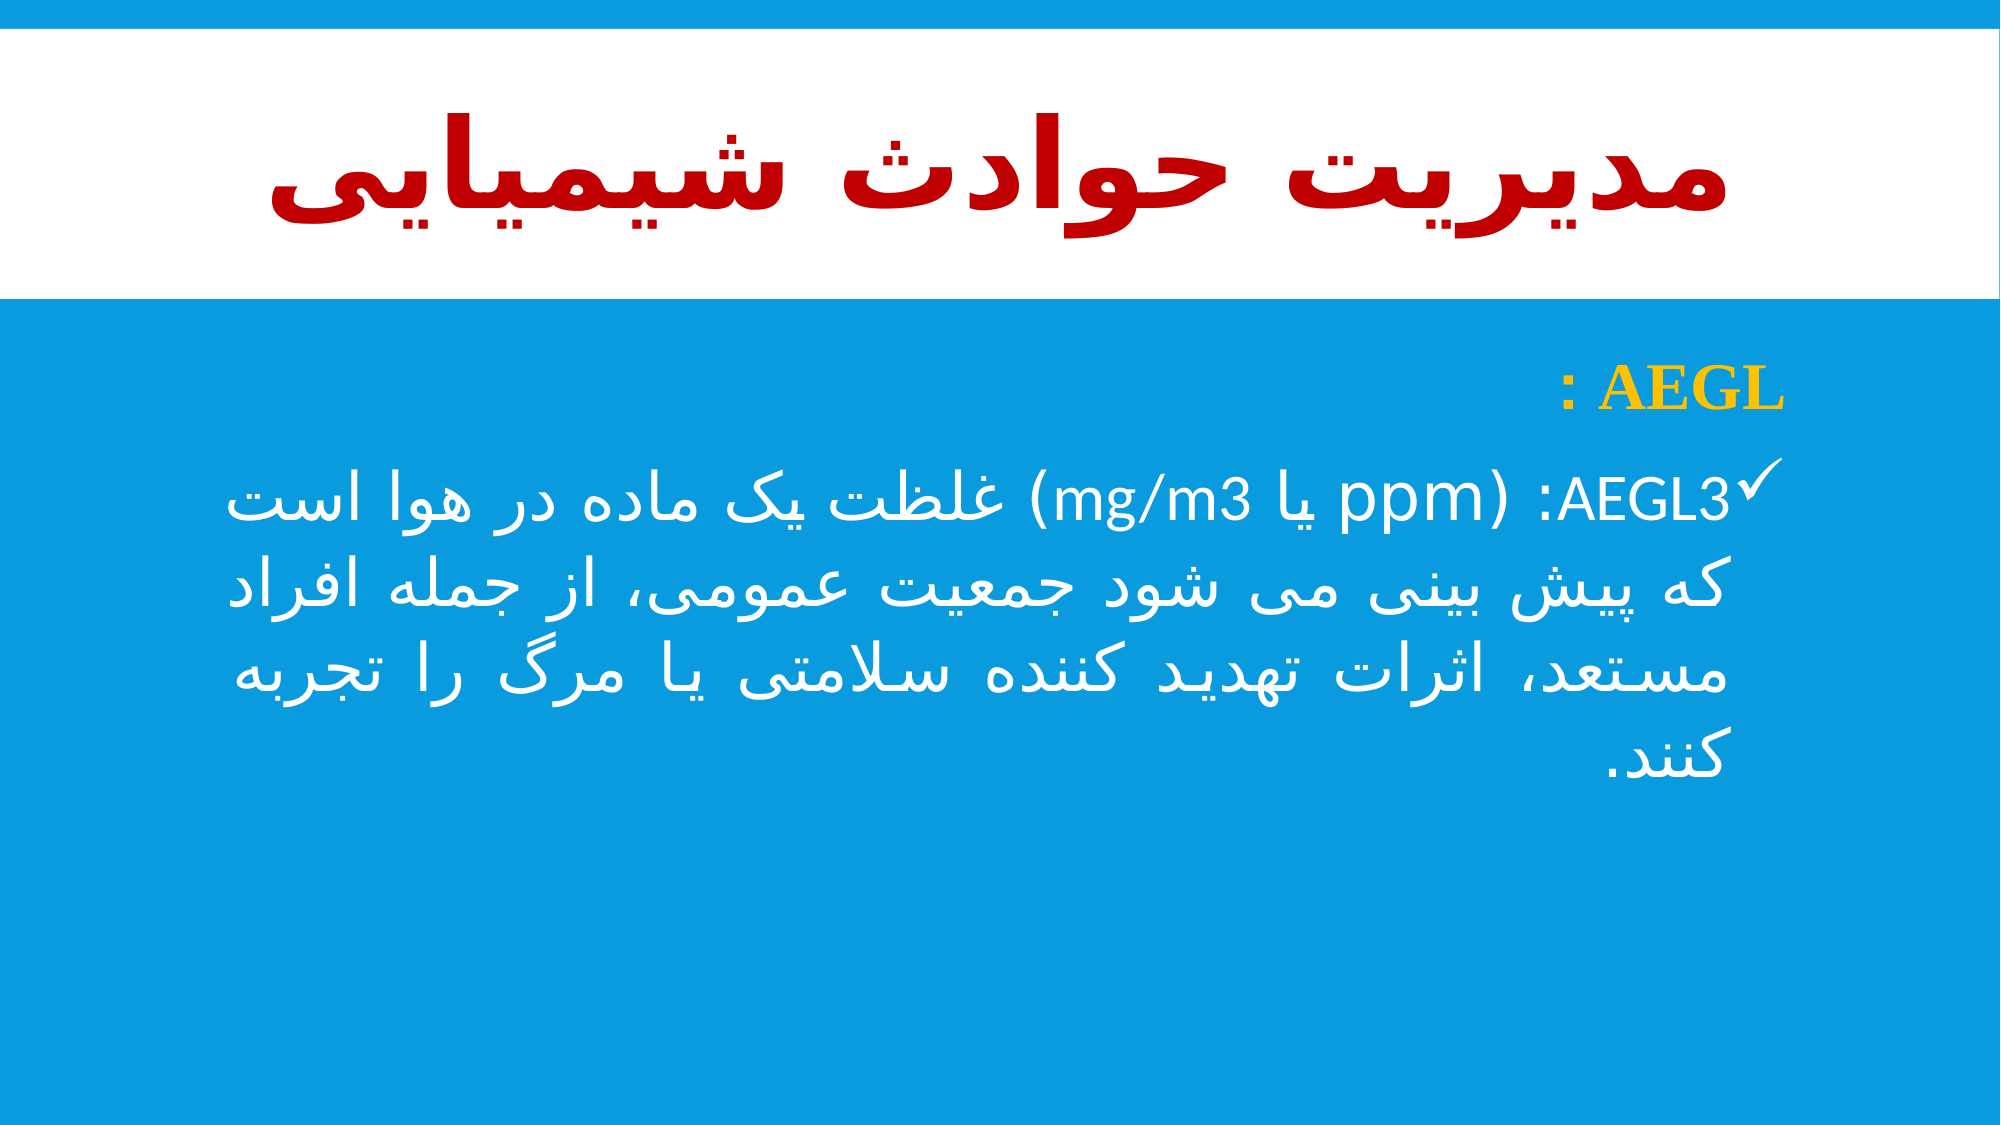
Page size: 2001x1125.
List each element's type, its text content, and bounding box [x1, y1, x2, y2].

list AEGL : AEGL3: (ppm یا mg/m3) غلظت یک ماده در هوا است که پیش بینی می شود جمعیت عمومی، از جمله افراد مستعد، اثرات تهدید کننده سلامتی یا مرگ را تجربه کنند. [197, 329, 1803, 1093]
title مدیریت حوادث شیمیایی [197, 46, 1803, 295]
